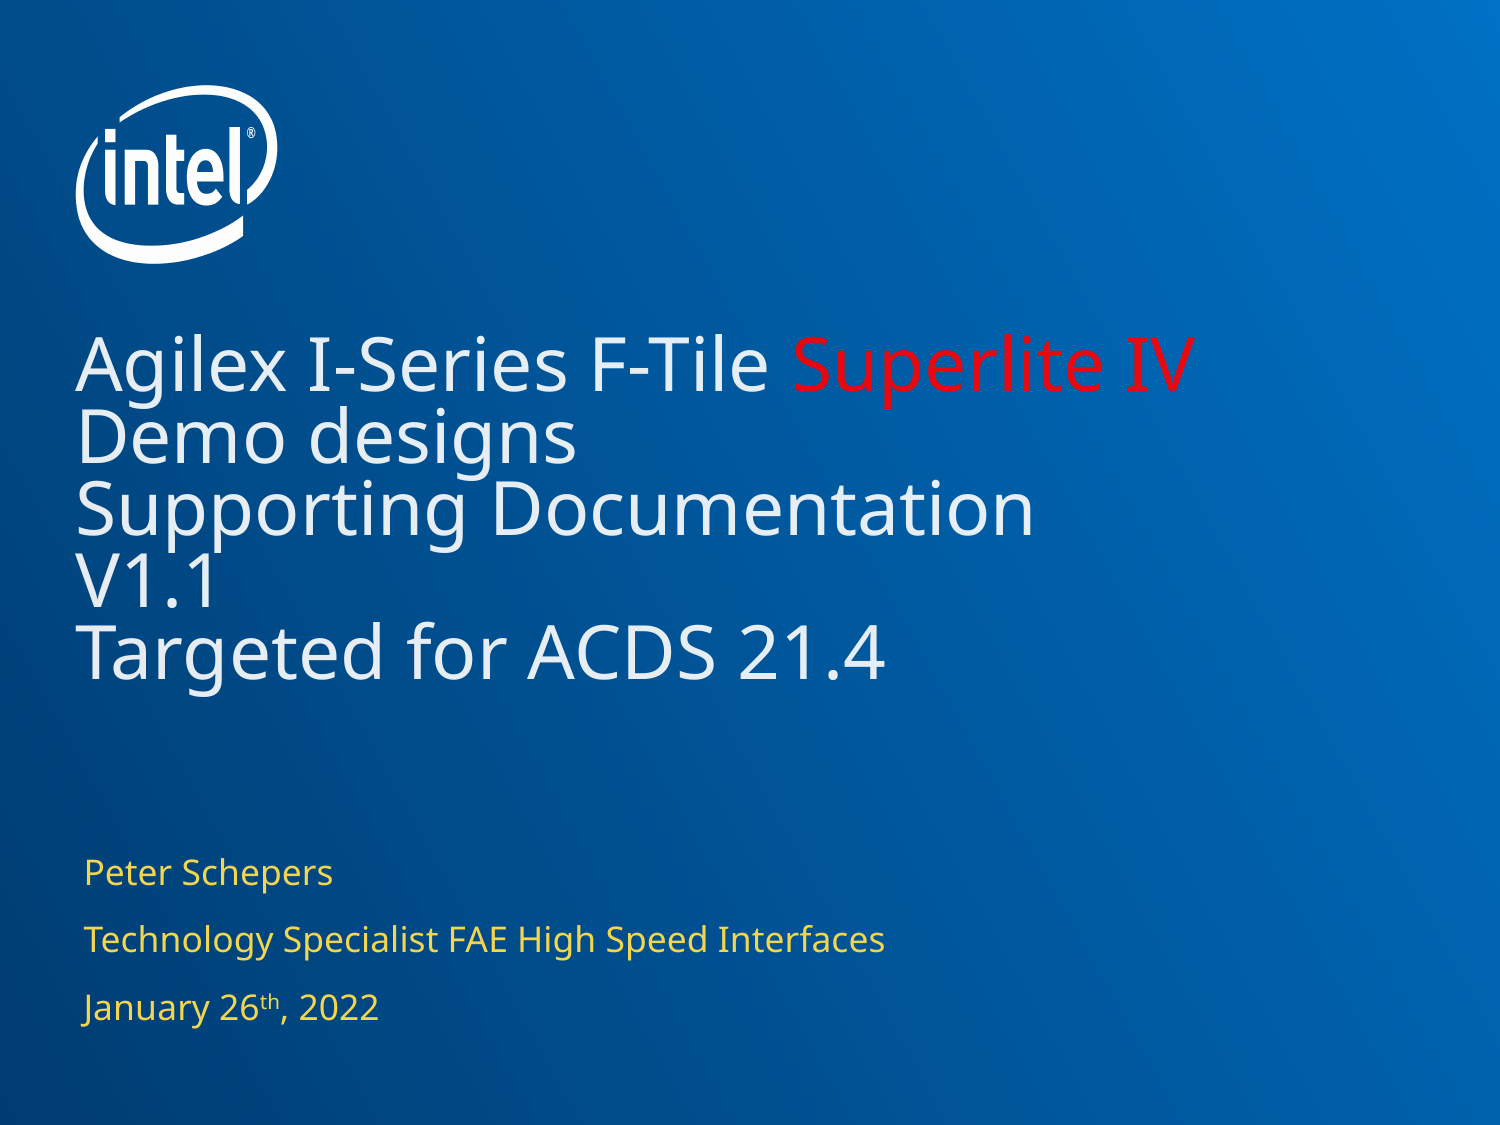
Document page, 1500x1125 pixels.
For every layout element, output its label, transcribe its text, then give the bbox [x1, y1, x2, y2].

title Agilex I-Series F-Tile Superlite IV Demo designs Supporting Documentation V1.1 Targeted for ACDS 21.4 [75, 568, 1400, 694]
subtitle Peter Schepers Technology Specialist FAE High Speed Interfaces January 26th, 2022 [83, 849, 1459, 1050]
picture [74, 83, 279, 266]
